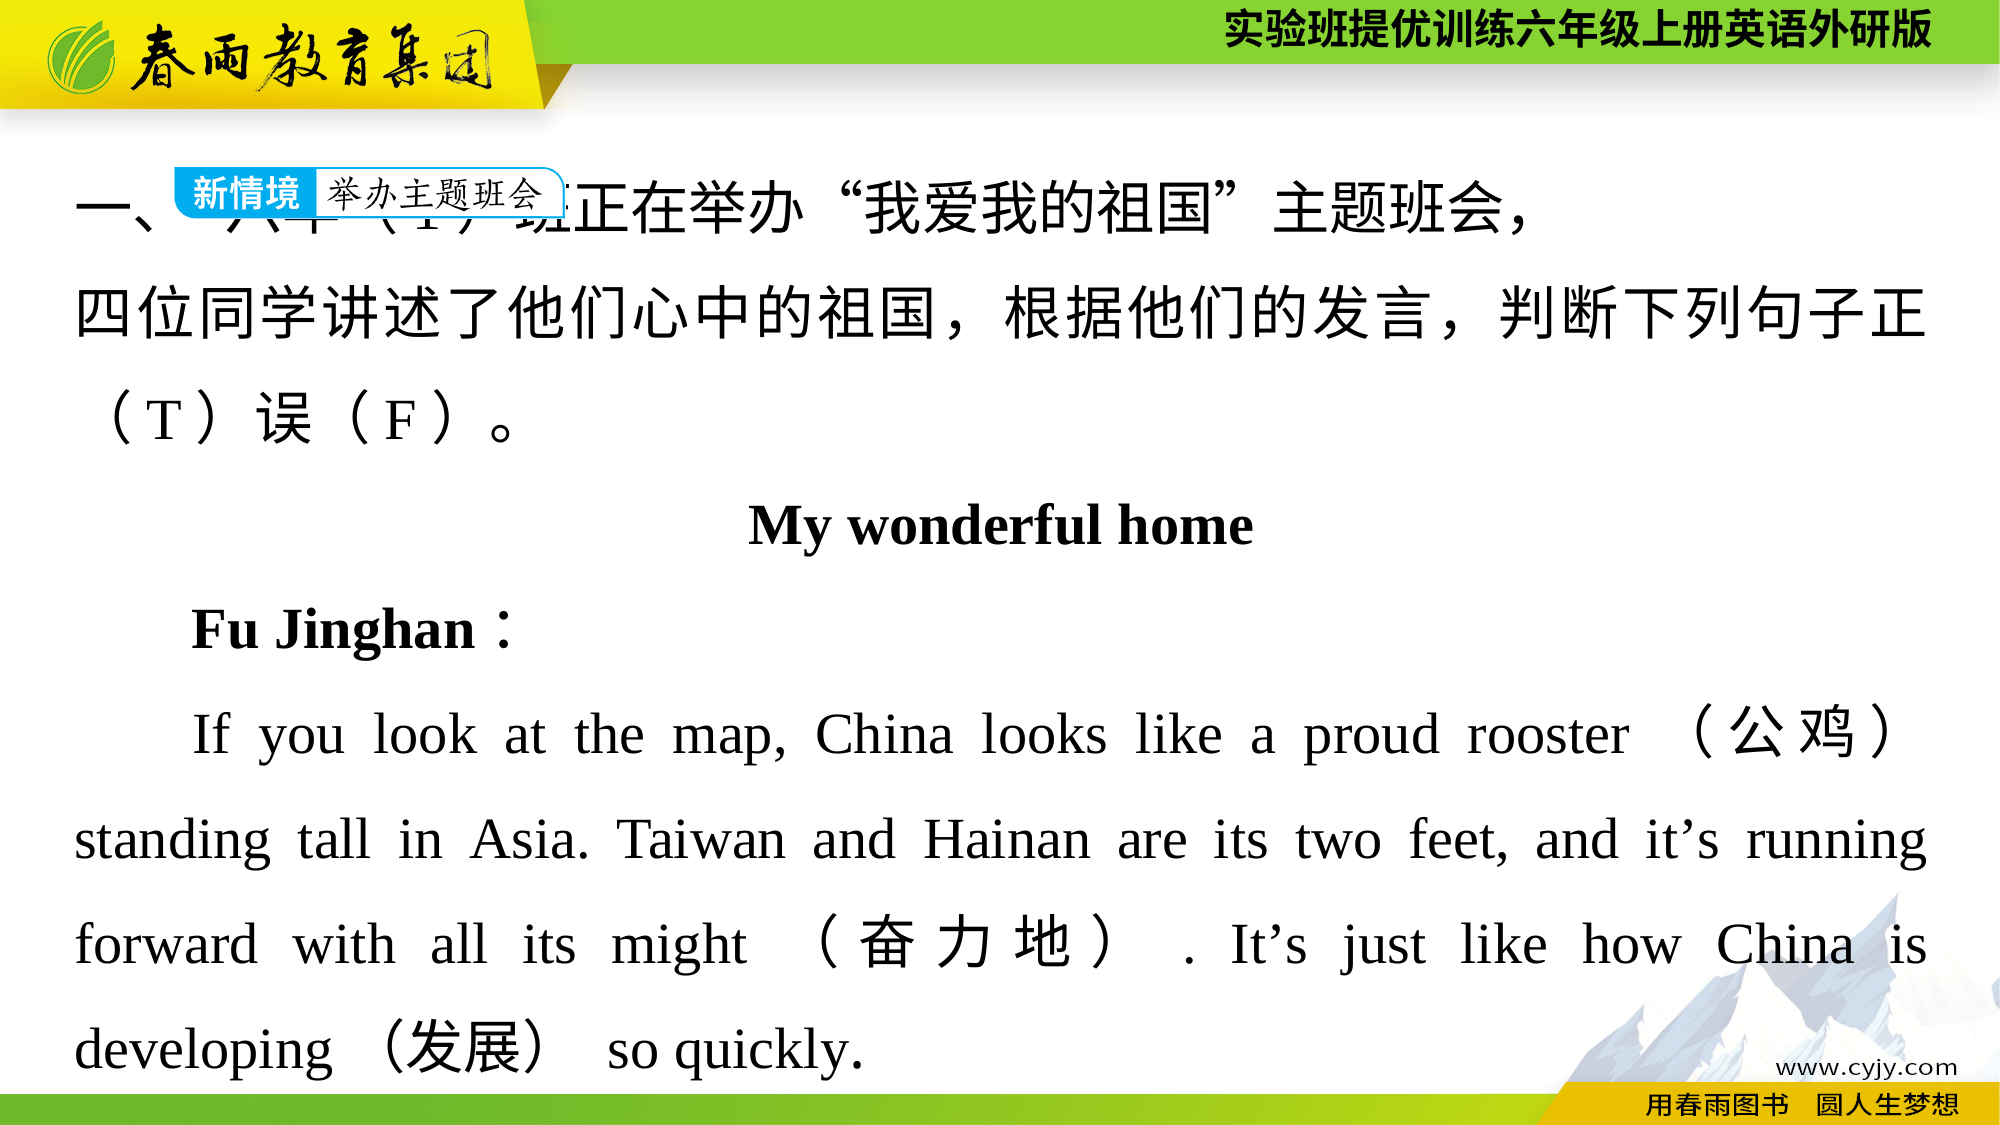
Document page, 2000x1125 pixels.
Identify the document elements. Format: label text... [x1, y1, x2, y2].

list 一、 六年（1）班正在举办“我爱我的祖国”主题班会， 四位同学讲述了他们心中的祖国，根据他们的发言，判断下列句子正（T）误（F）。 My wonderful home Fu Jinghan： If you look at the map, China looks like a proud rooster（公鸡） standing tall in Asia. Taiwan and Hainan are its two feet, and it’s running forward with all its might（奋力地）. It’s just like how China is developing（发展） so quickly. [59, 128, 1944, 1098]
picture [0, 0, 2000, 1125]
